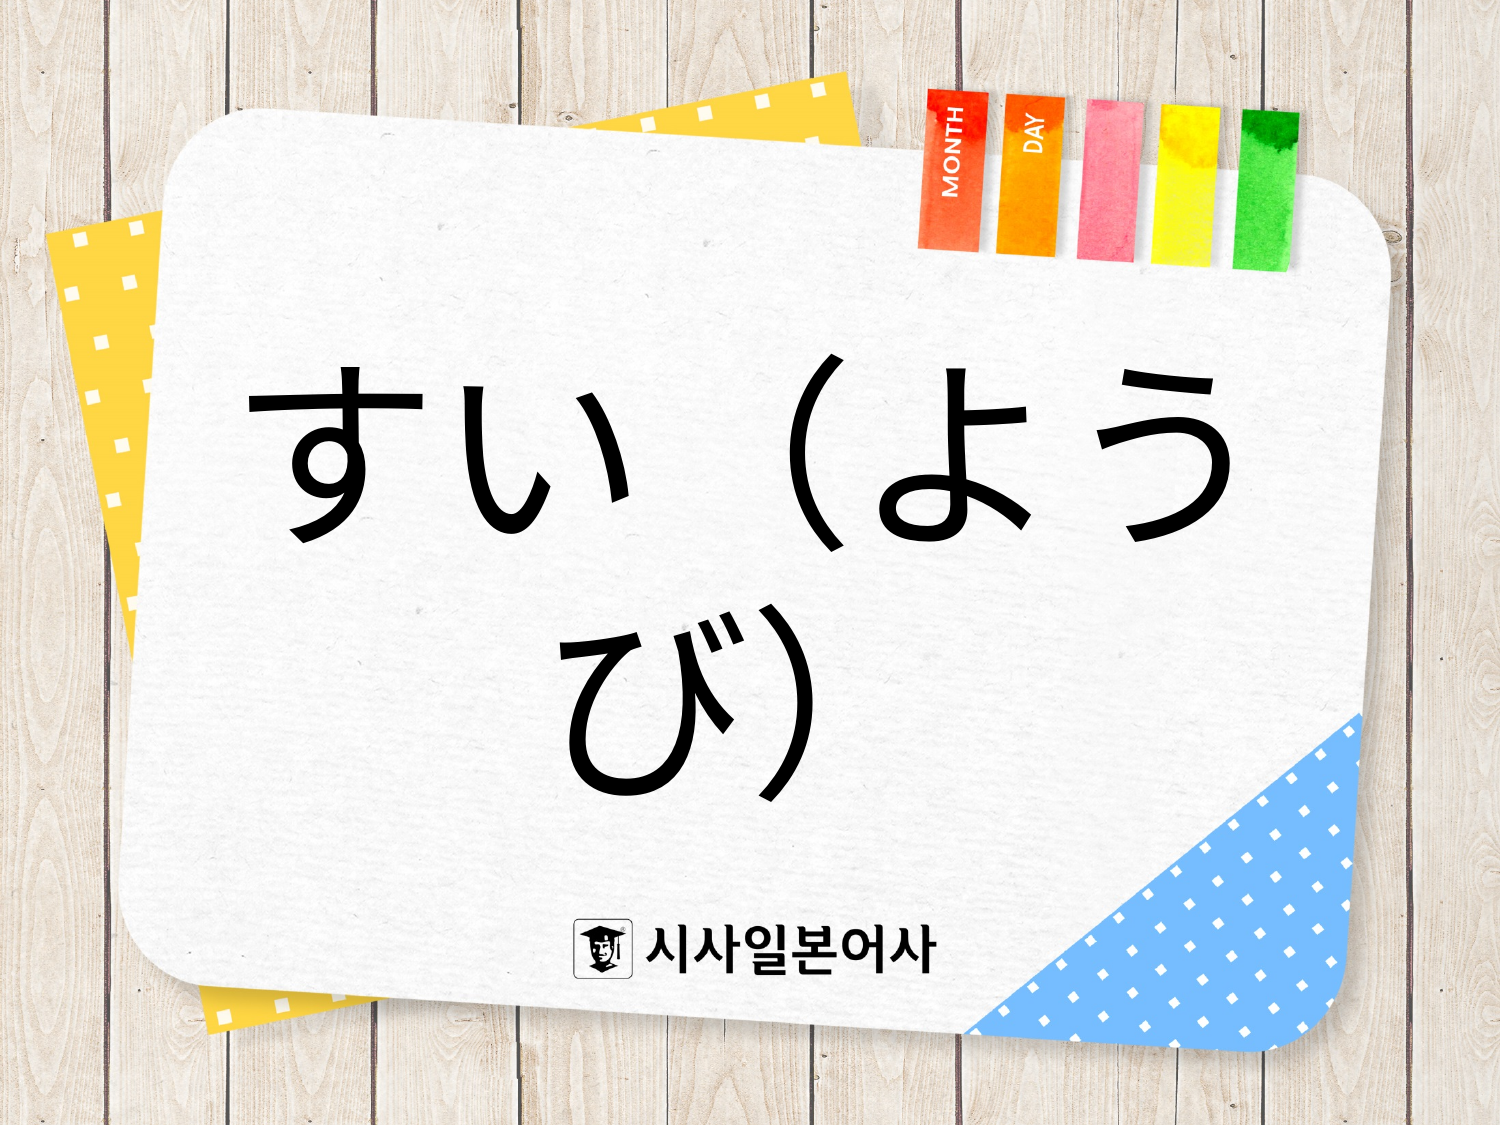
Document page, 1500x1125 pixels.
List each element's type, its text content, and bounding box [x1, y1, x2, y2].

title すい（ようび） [75, 338, 1425, 811]
picture [0, 0, 1500, 1125]
